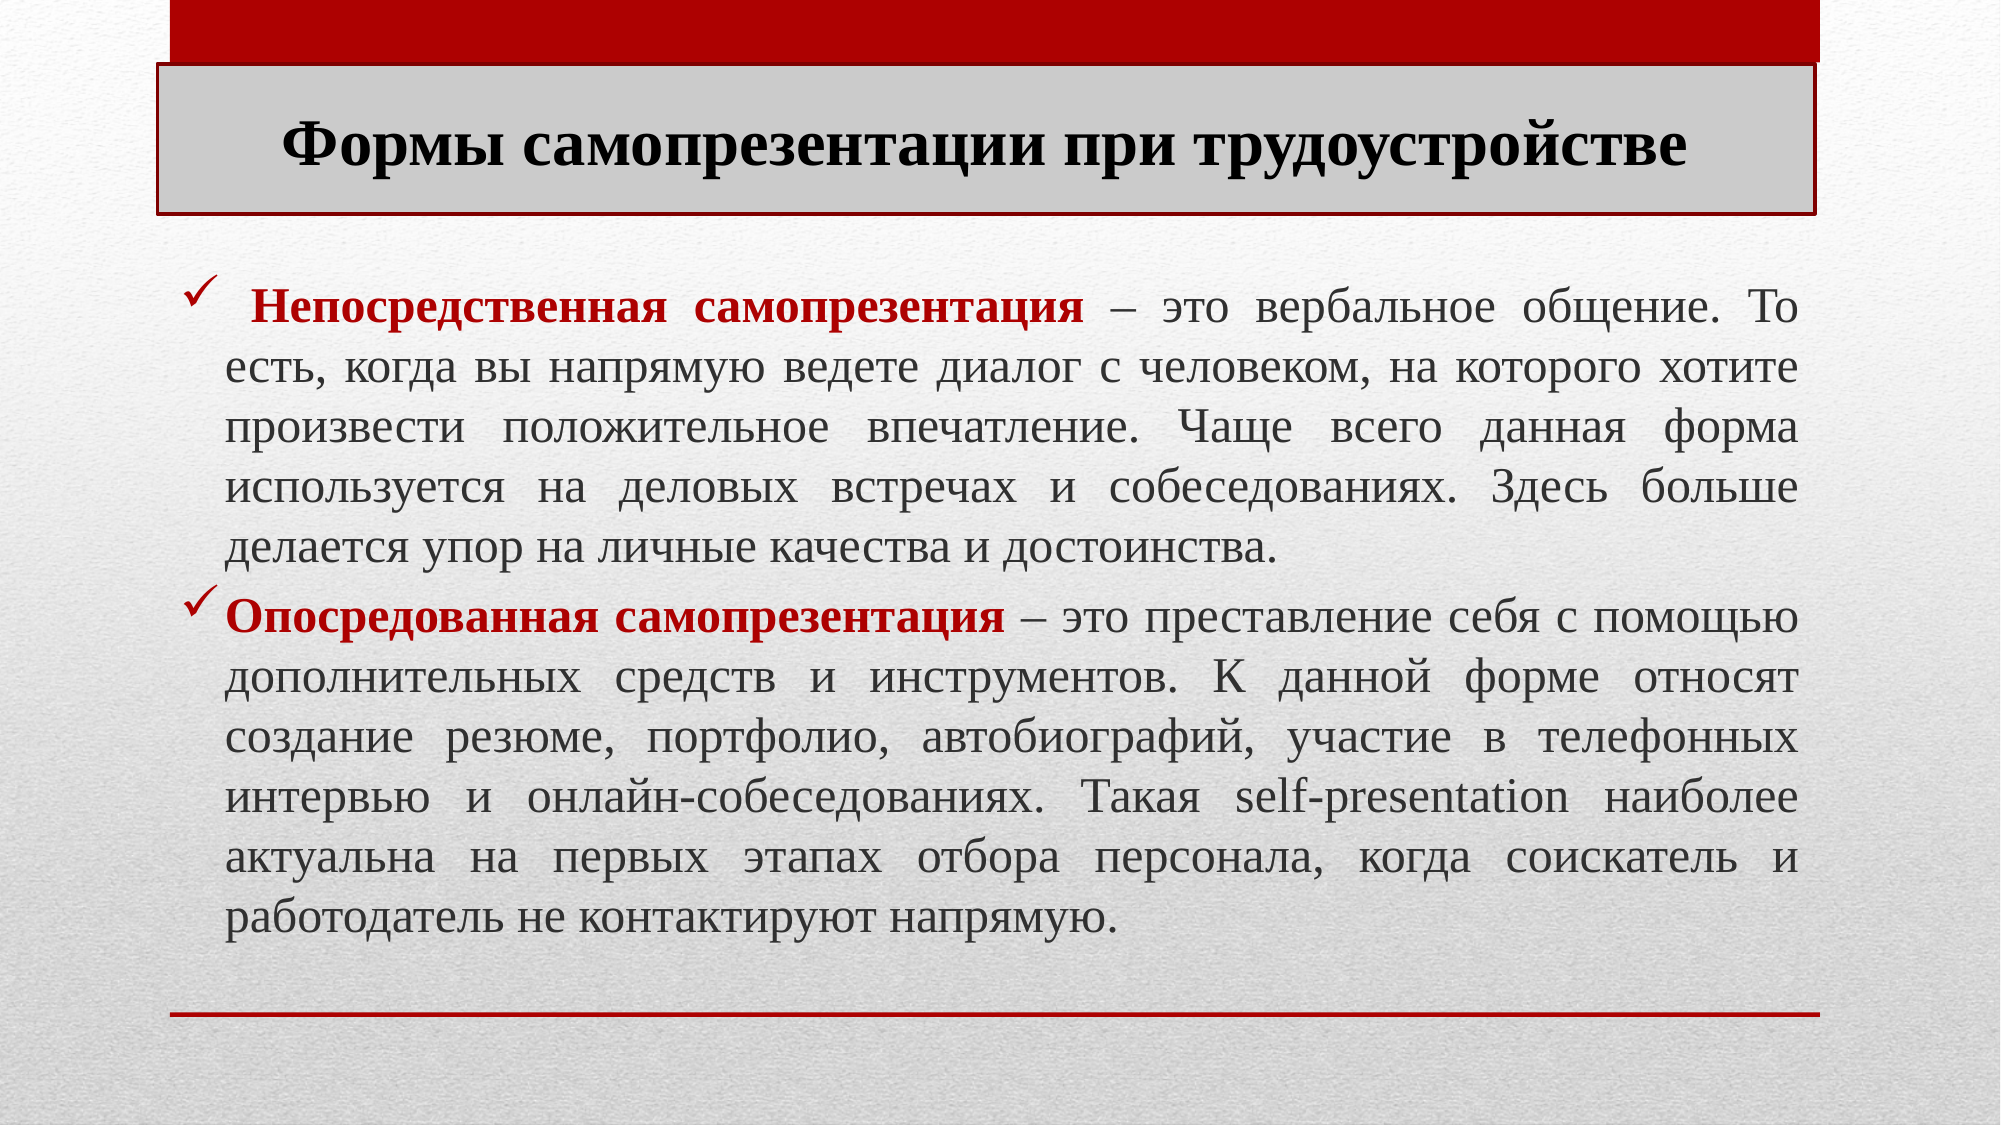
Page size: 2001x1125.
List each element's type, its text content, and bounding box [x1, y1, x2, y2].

text_box Формы самопрезентации при трудоустройстве [156, 62, 1817, 216]
list Непосредственная самопрезентация – это вербальное общение. То есть, когда вы напрямую ведете диалог с человеком, на которого хотите произвести положительное впечатление. Чаще всего данная форма используется на деловых встречах и собеседованиях. Здесь больше делается упор на личные качества и достоинства. Опосредованная самопрезентация – это преставление себя с помощью дополнительных средств и инструментов. К данной форме относят создание резюме, портфолио, автобиографий, участие в телефонных интервью и онлайн-собеседованиях. Такая self-presentation наиболее актуальна на первых этапах отбора персонала, когда соискатель и работодатель не контактируют напрямую. [164, 252, 1815, 962]
